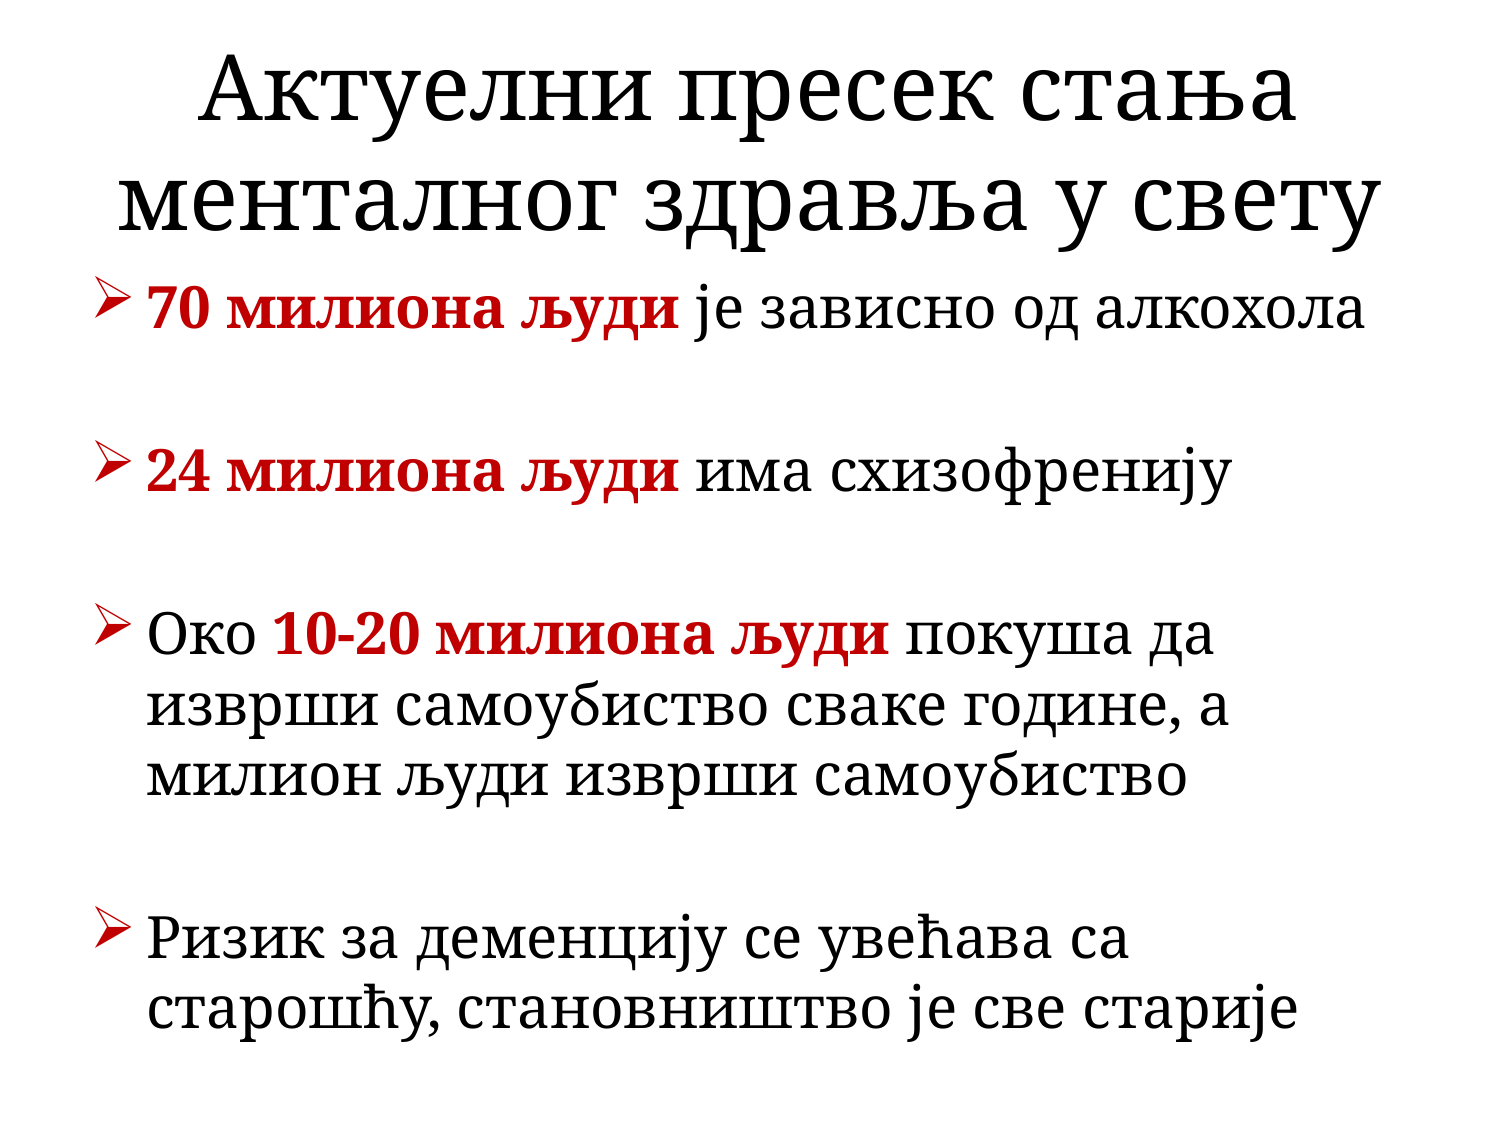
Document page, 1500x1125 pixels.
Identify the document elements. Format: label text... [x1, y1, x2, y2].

list 70 милиона људи је зависно од алкохола 24 милиона људи има схизофренију Око 10-20 милиона људи покуша да изврши самоубиство сваке године, а милион људи изврши самоубиство Ризик за деменцију се увећава са старошћу, становништво је све старије [74, 262, 1426, 1006]
title Актуелни пресек стања менталног здравља у свету [74, 44, 1426, 233]
